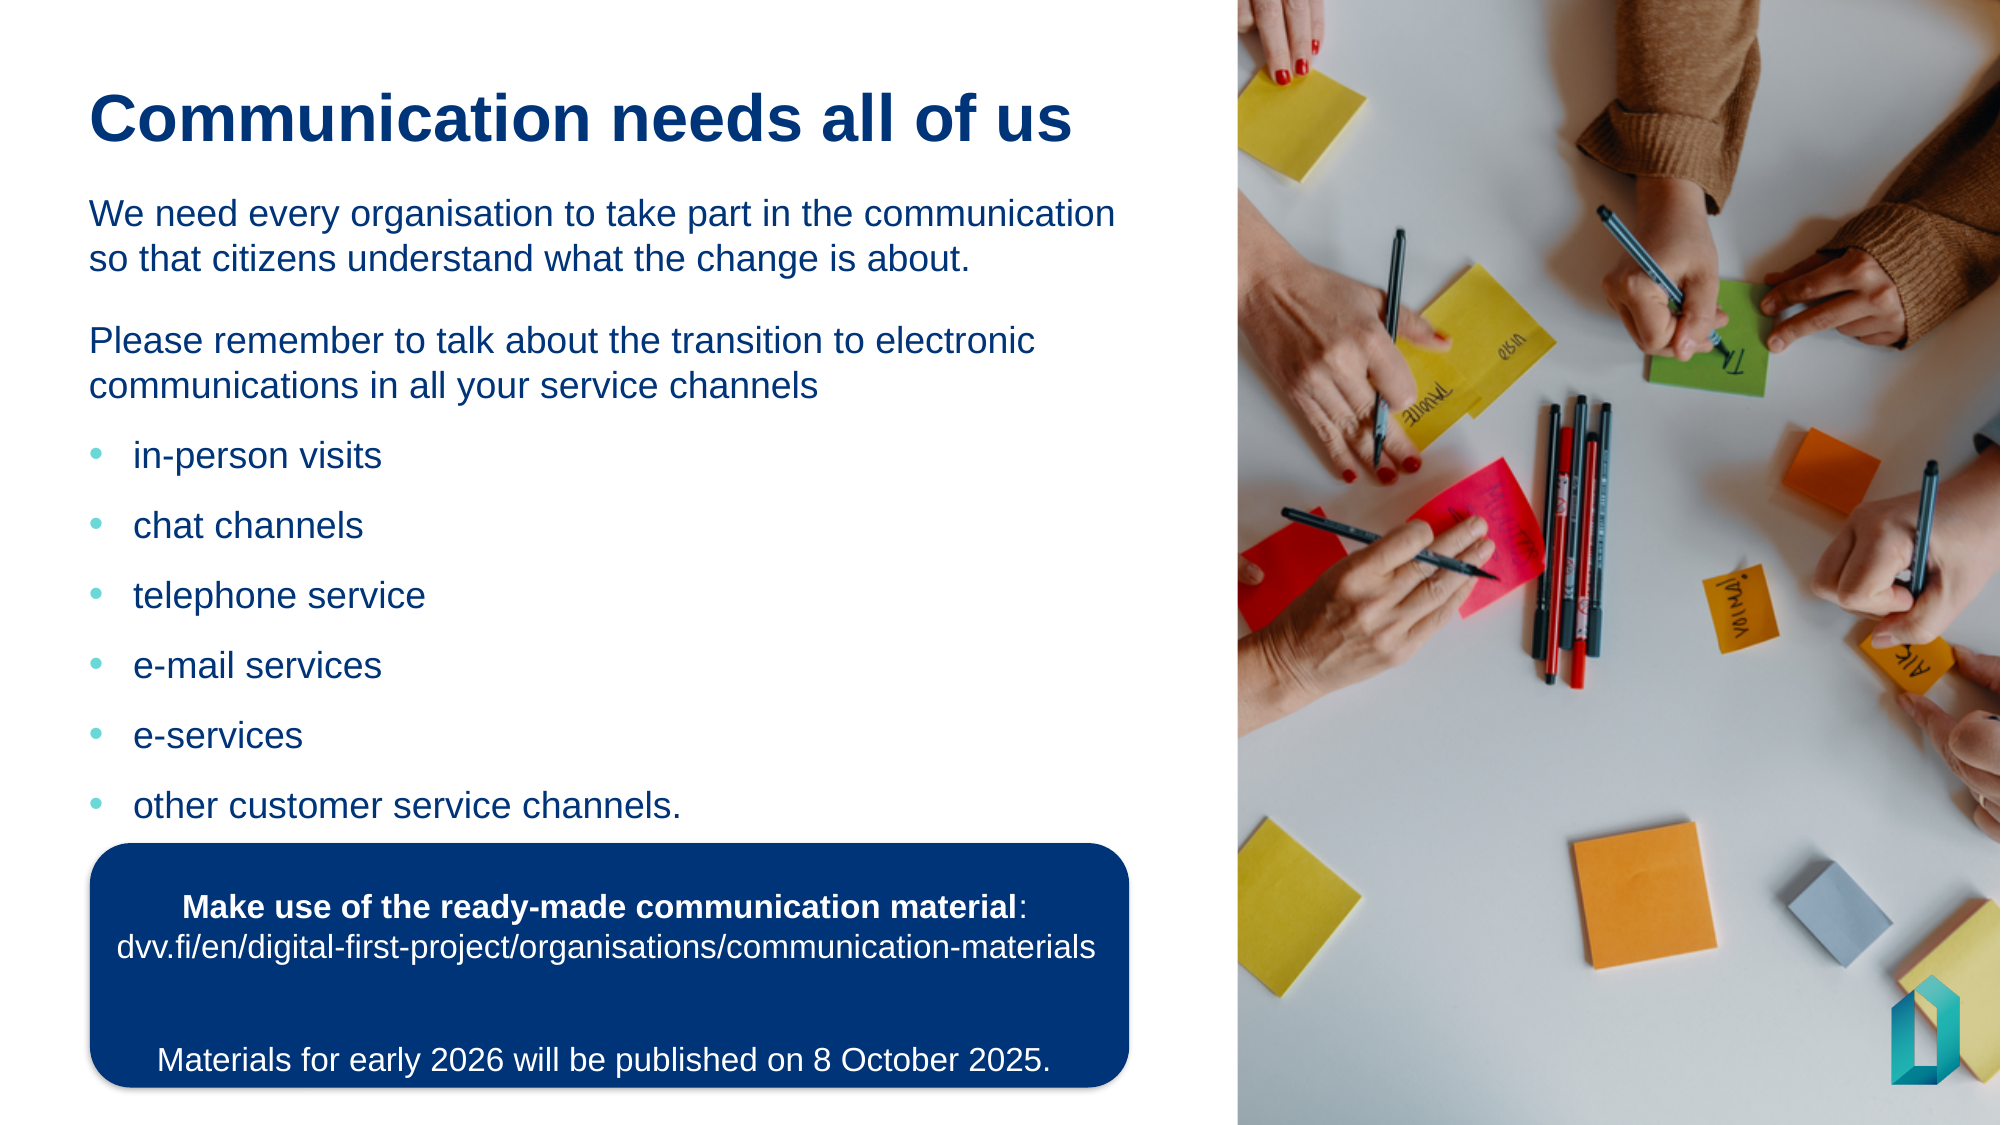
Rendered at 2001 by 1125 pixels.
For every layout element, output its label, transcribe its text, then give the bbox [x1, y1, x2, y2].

text_box Make use of the ready-made communication material: dvv.fi/en/digital-first-project/organisations/communication-materials Materials for early 2026 will be published on 8 October 2025. [89, 842, 1130, 1089]
picture [1237, 0, 2000, 1125]
text_box We need every organisation to take part in the communication so that citizens understand what the change is about. Please remember to talk about the transition to electronic communications in all your service channels in-person visits chat channels telephone service e-mail services e-services other customer service channels. [74, 181, 1173, 863]
title Communication needs all of us [74, 37, 1232, 163]
